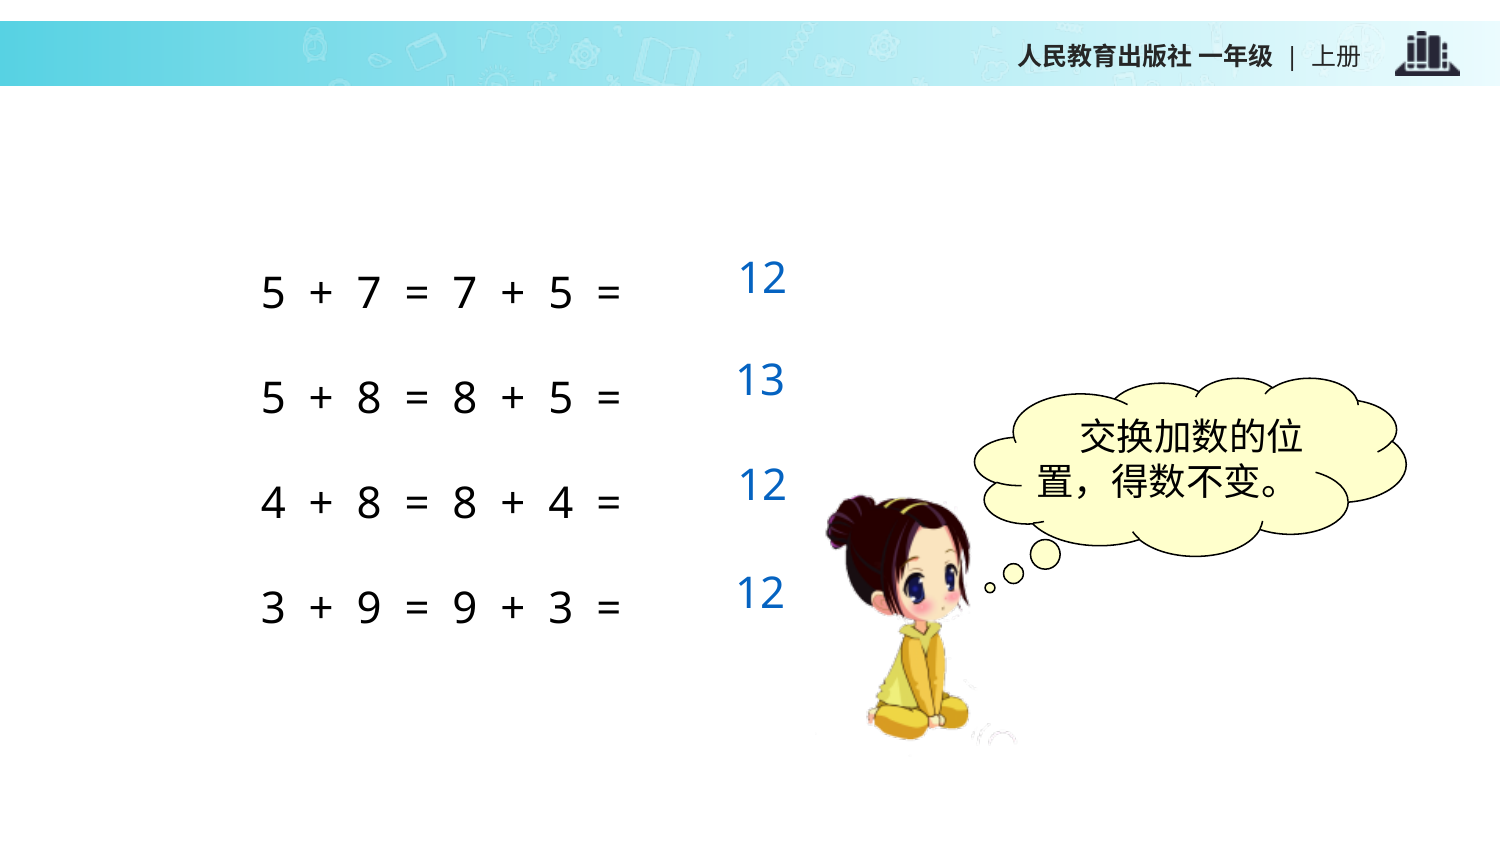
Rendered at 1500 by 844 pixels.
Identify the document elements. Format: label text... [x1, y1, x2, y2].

text_box 12 [725, 244, 799, 308]
text_box 12 [725, 450, 799, 515]
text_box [974, 377, 1407, 556]
picture [1395, 31, 1460, 76]
text_box 12 [724, 558, 797, 623]
picture [814, 466, 1022, 760]
text_box 13 [724, 345, 797, 410]
picture [303, 22, 1385, 86]
text_box 5 + 7 = 7 + 5 = 5 + 8 = 8 + 5 = 4 + 8 = 8 + 4 = 3 + 9 = 9 + 3 = [249, 206, 807, 639]
